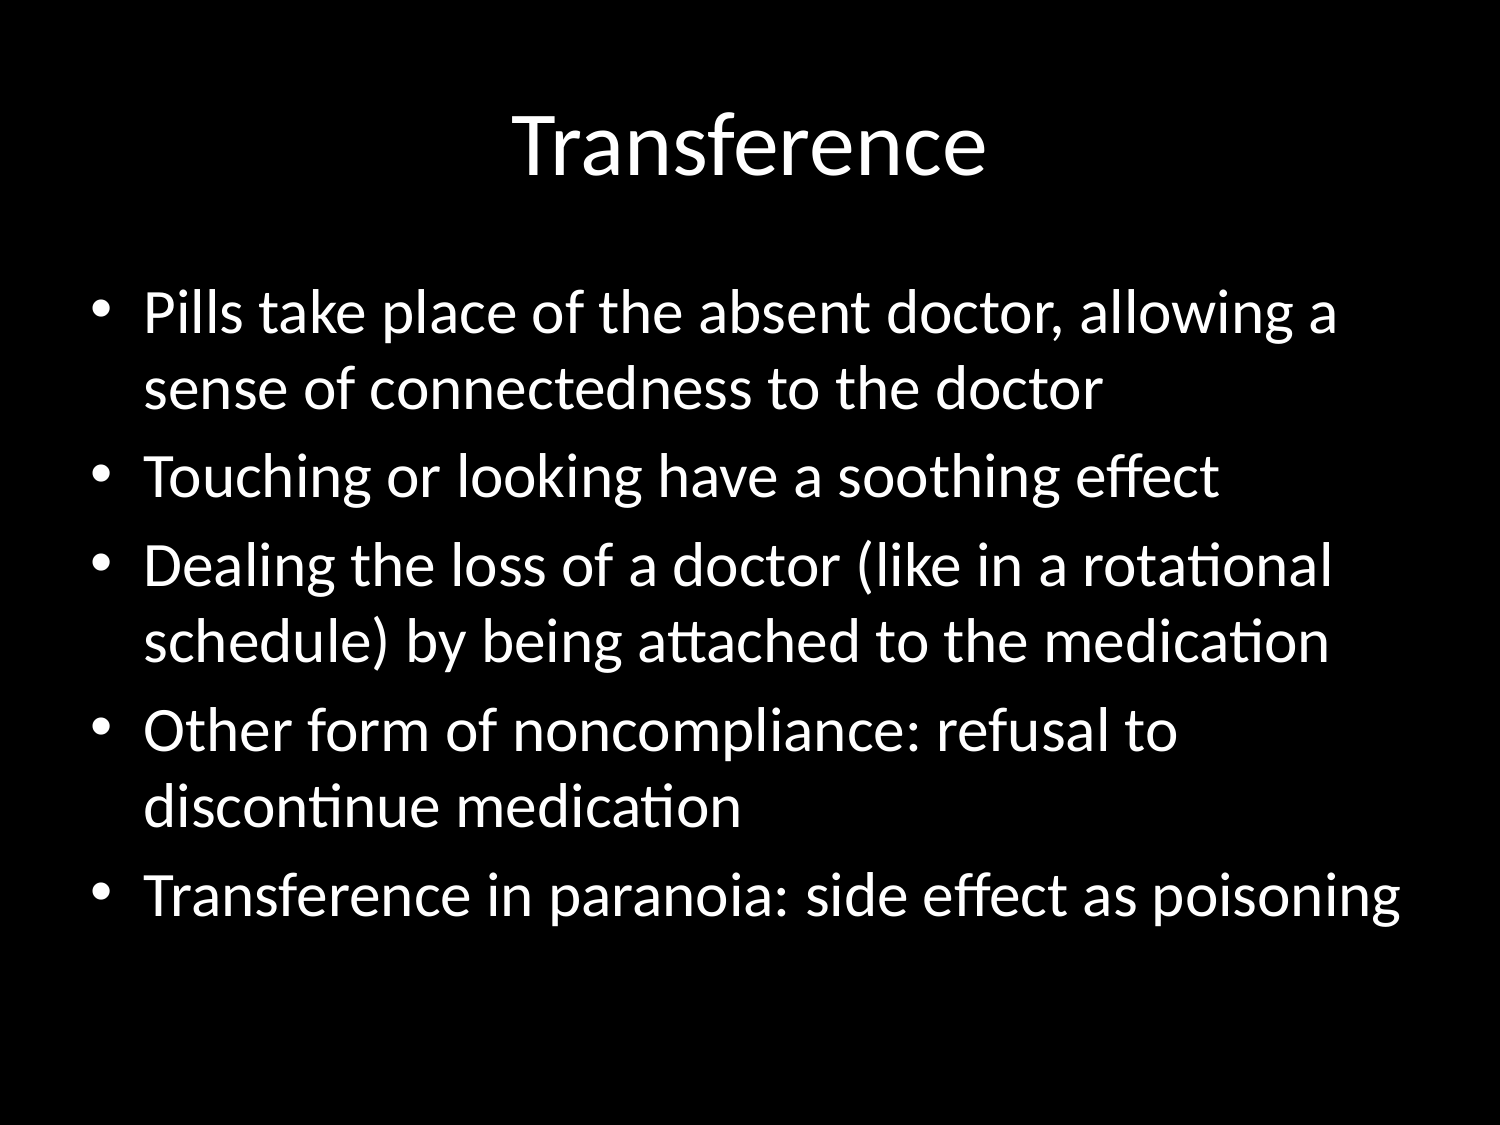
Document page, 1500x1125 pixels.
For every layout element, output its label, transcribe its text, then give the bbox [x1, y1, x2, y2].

title Transference [75, 45, 1425, 233]
list Pills take place of the absent doctor, allowing a sense of connectedness to the doctor Touching or looking have a soothing effect Dealing the loss of a doctor (like in a rotational schedule) by being attached to the medication Other form of noncompliance: refusal to discontinue medication Transference in paranoia: side effect as poisoning [75, 262, 1425, 1005]
